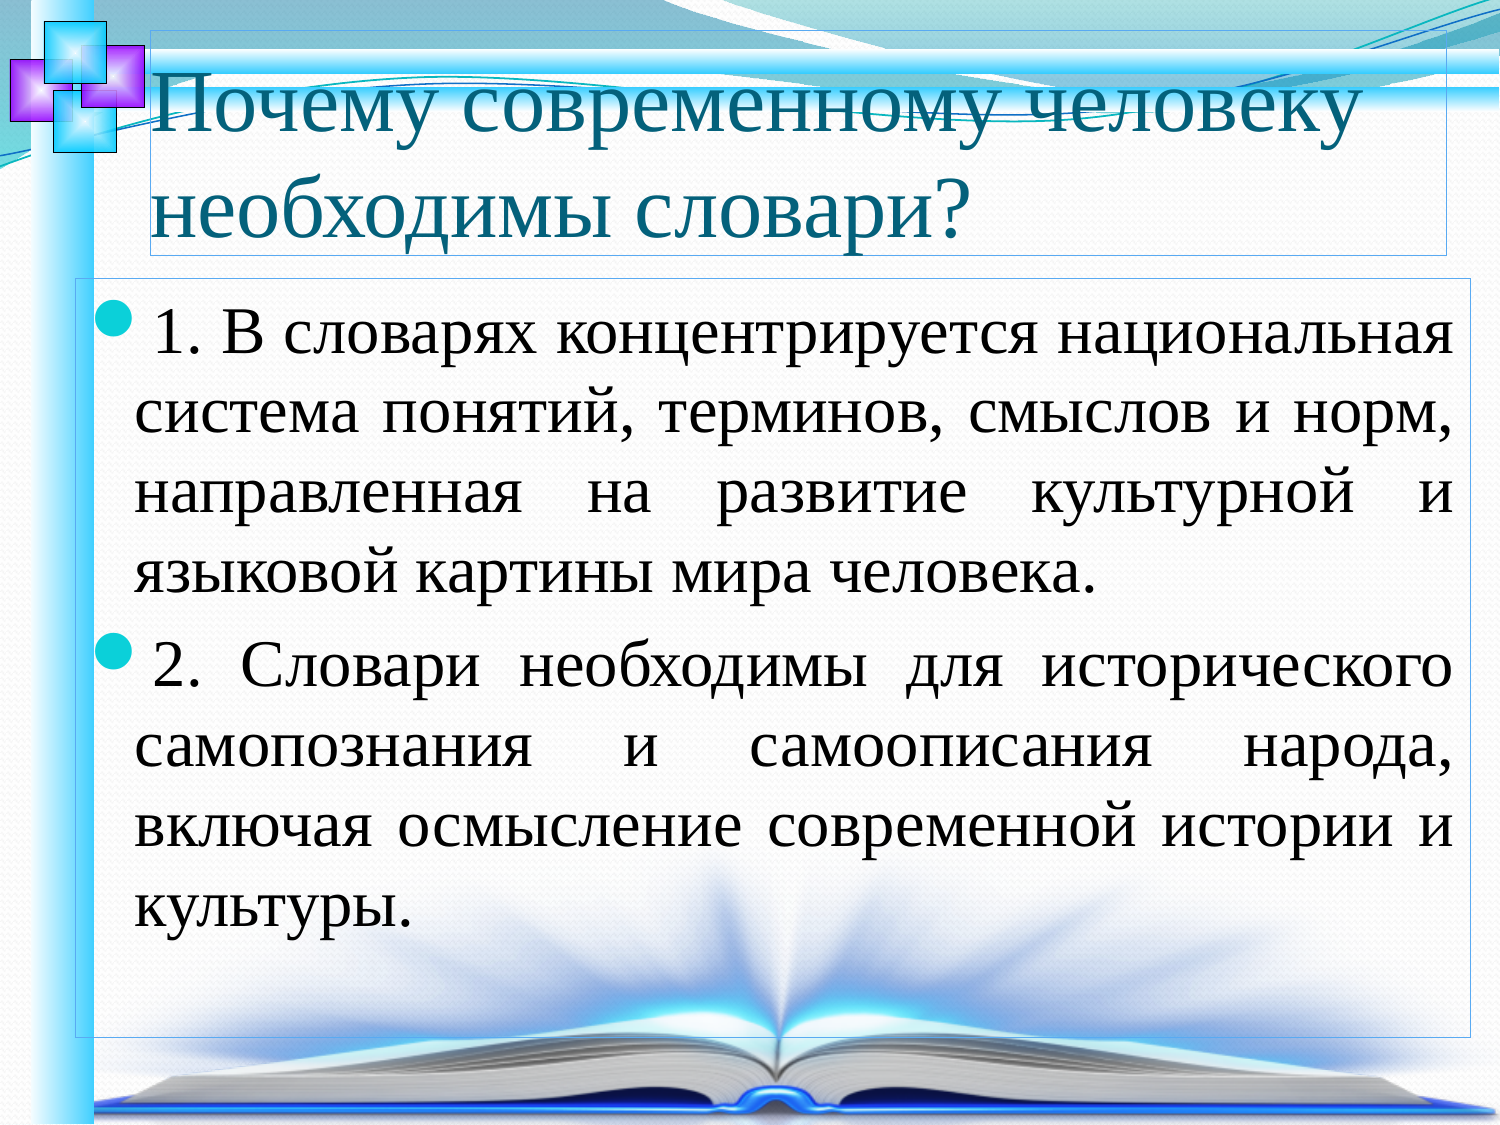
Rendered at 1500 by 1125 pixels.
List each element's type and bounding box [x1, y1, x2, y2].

text_box [9, 0, 1500, 1124]
